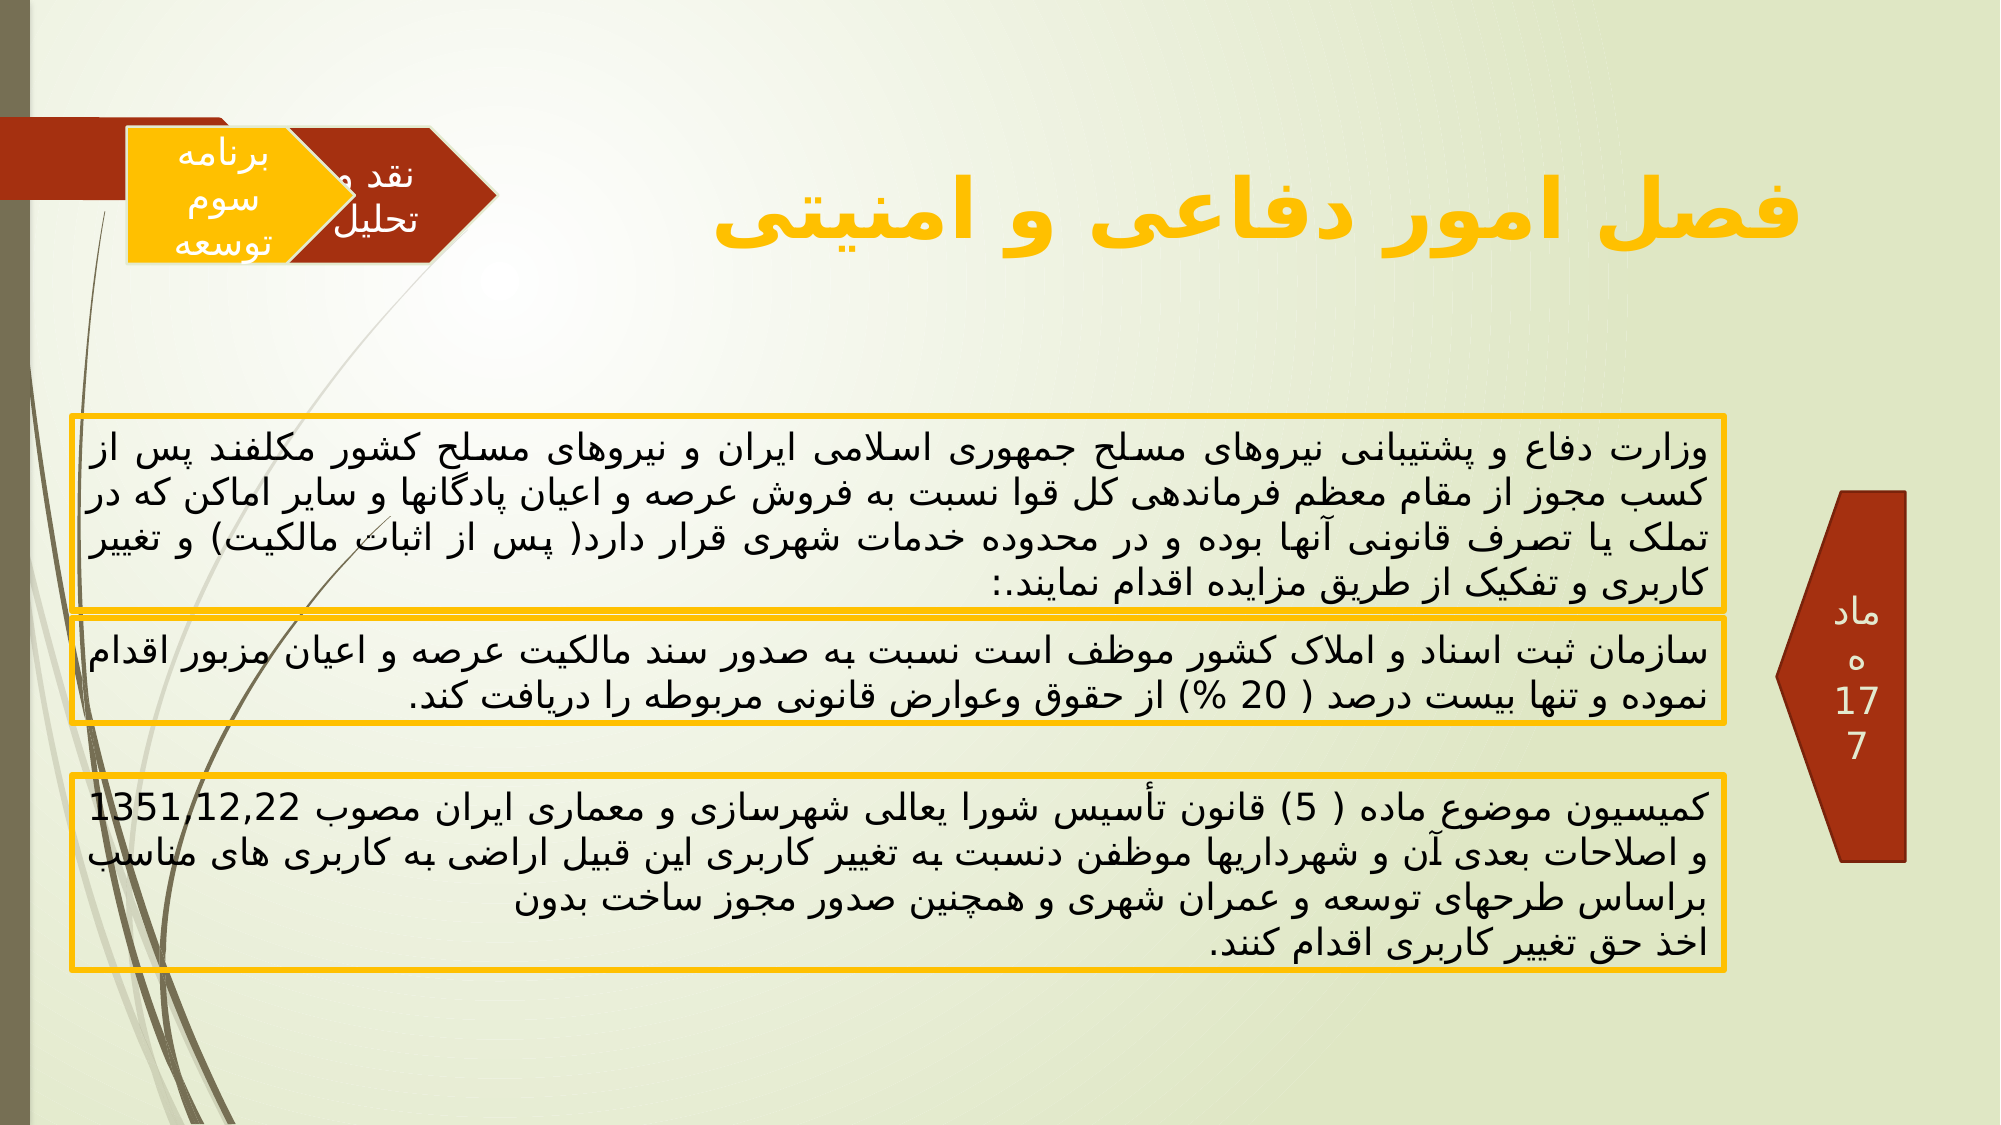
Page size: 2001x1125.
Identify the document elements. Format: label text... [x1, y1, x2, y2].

text_box فصل امور دفاعی و امنیتی [498, 147, 1822, 263]
text_box نقد و تحلیل [287, 125, 500, 266]
text_box برنامه سوم توسعه [125, 125, 356, 266]
text_box ماده 177 [1775, 490, 1907, 863]
text_box سازمان ثبت اسناد و املاک کشور موظف است نسبت به صدور سند مالکیت عرصه و اعیان مزبور اقدام نموده و تنها بیست درصد ( 20 %) از حقوق وعوارض قانونی مربوطه را دریافت کند. [71, 618, 1724, 724]
text_box کمیسیون موضوع ماده ( 5) قانون تأسیس شورا یعالی شهرسازی و معماری ایران مصوب 1351,12,22 و اصلاحات بعدی آن و شهرداریها موظفن دنسبت به تغییر کاربری این قبیل اراضی به کاربری های مناسب براساس طرحهای توسعه و عمران شهری و همچنین صدور مجوز ساخت بدون اخذ حق تغییر کاربری اقدام کنند. [71, 775, 1724, 971]
text_box وزارت دفاع و پشتیبانی نیروهای مسلح جمهوری اسلامی ایران و نیروهای مسلح کشور مکلفند پس از کسب مجوز از مقام معظم فرماندهی کل قوا نسبت به فروش عرصه و اعیان پادگانها و سایر اماکن که در تملک یا تصرف قانونی آنها بوده و در محدوده خدمات شهری قرار دارد( پس از اثبات مالکیت) و تغییر کاربری و تفکیک از طریق مزایده اقدام نمایند.: [71, 415, 1724, 611]
